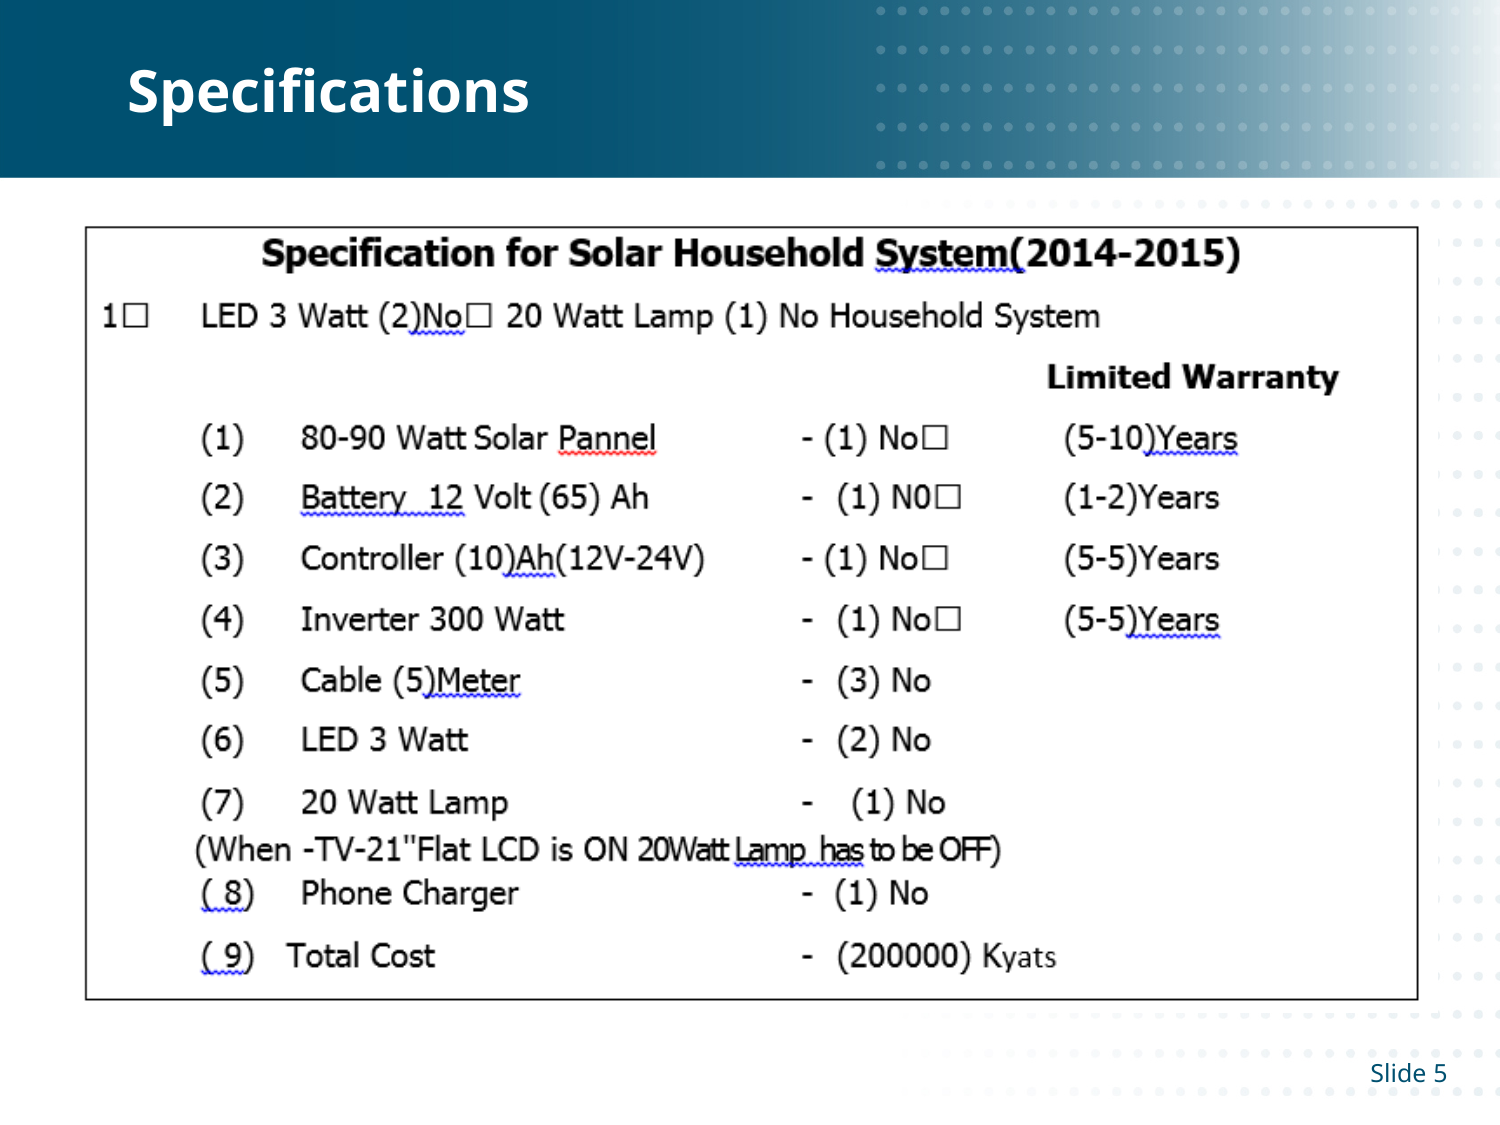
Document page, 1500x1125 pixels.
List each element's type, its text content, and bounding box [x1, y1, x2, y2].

title Specifications [112, 0, 1300, 184]
picture [0, 0, 1500, 1125]
slide_number 5 [1112, 1049, 1463, 1125]
